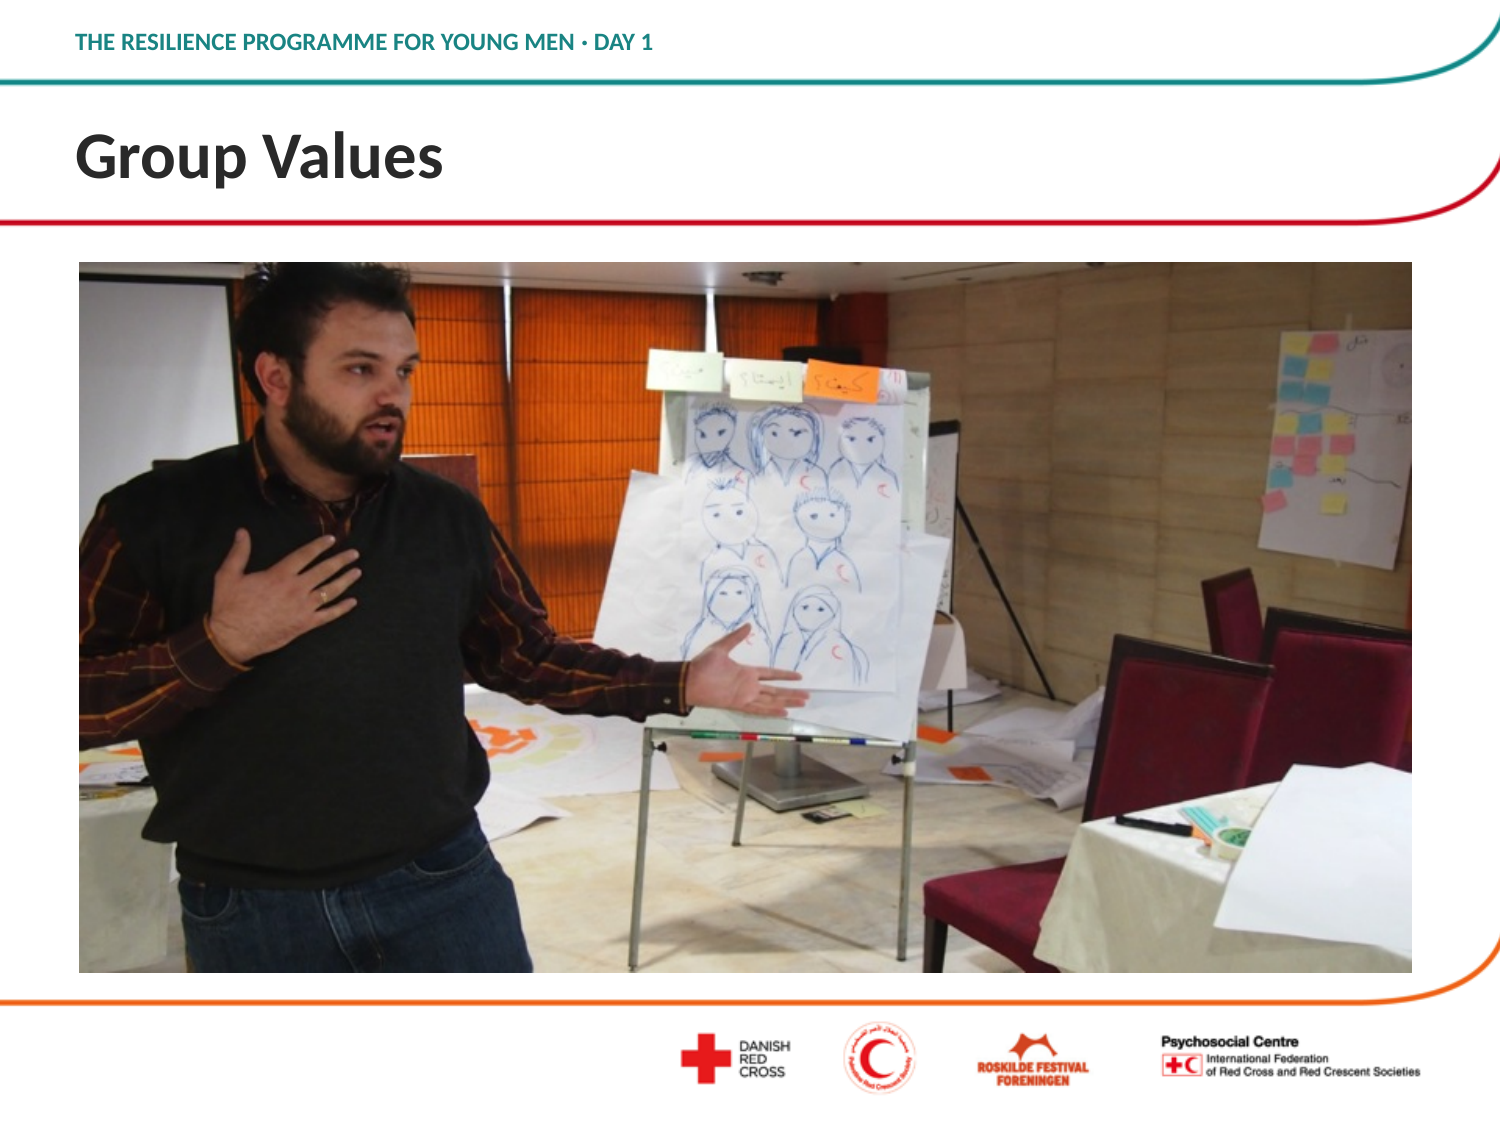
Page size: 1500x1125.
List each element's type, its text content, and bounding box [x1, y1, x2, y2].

picture [0, 0, 1500, 1125]
title Group Values [75, 81, 1425, 224]
